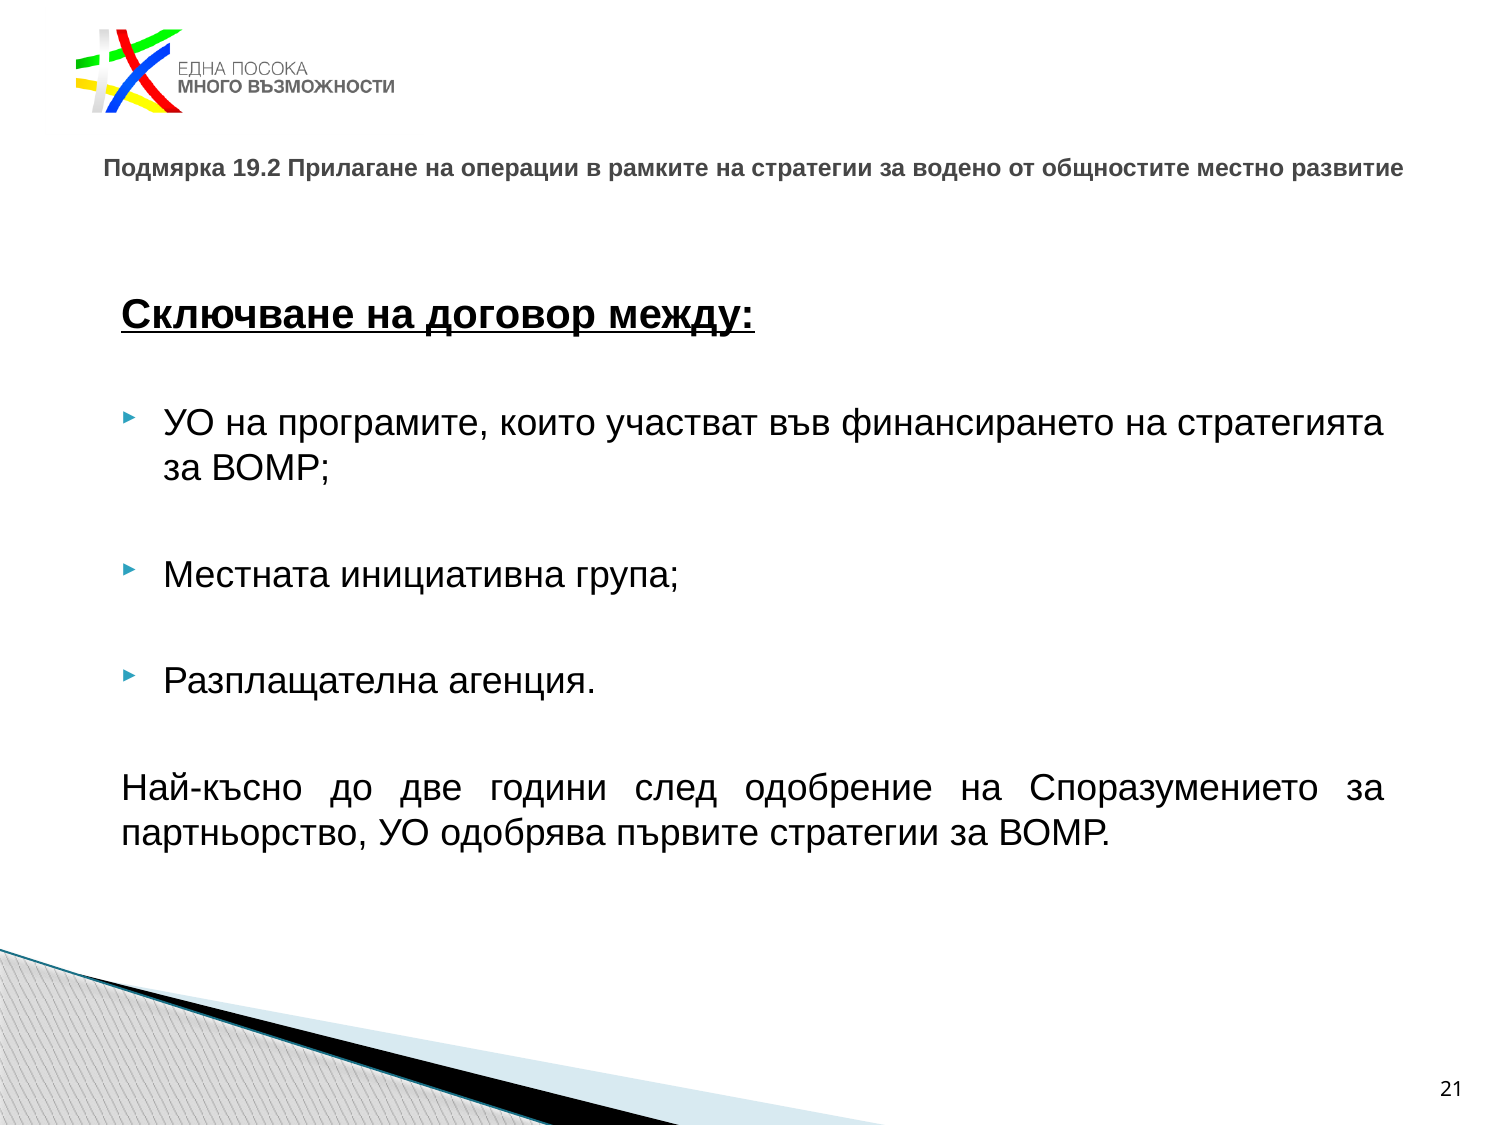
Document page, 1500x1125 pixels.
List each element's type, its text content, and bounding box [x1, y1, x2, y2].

title Подмярка 19.2 Прилагане на операции в рамките на стратегии за водено от общностите местно развитие [88, 95, 1439, 232]
slide_number 21 [1418, 1051, 1479, 1112]
picture [45, 7, 424, 135]
text_box Сключване на договор между: УО на програмите, които участват във финансирането на стратегията за ВОМР; Местната инициативна група; Разплащателна агенция. Най-късно до две години след одобрение на Споразумението за партньорство, УО одобрява първите стратегии за ВОМР. [88, 278, 1400, 861]
